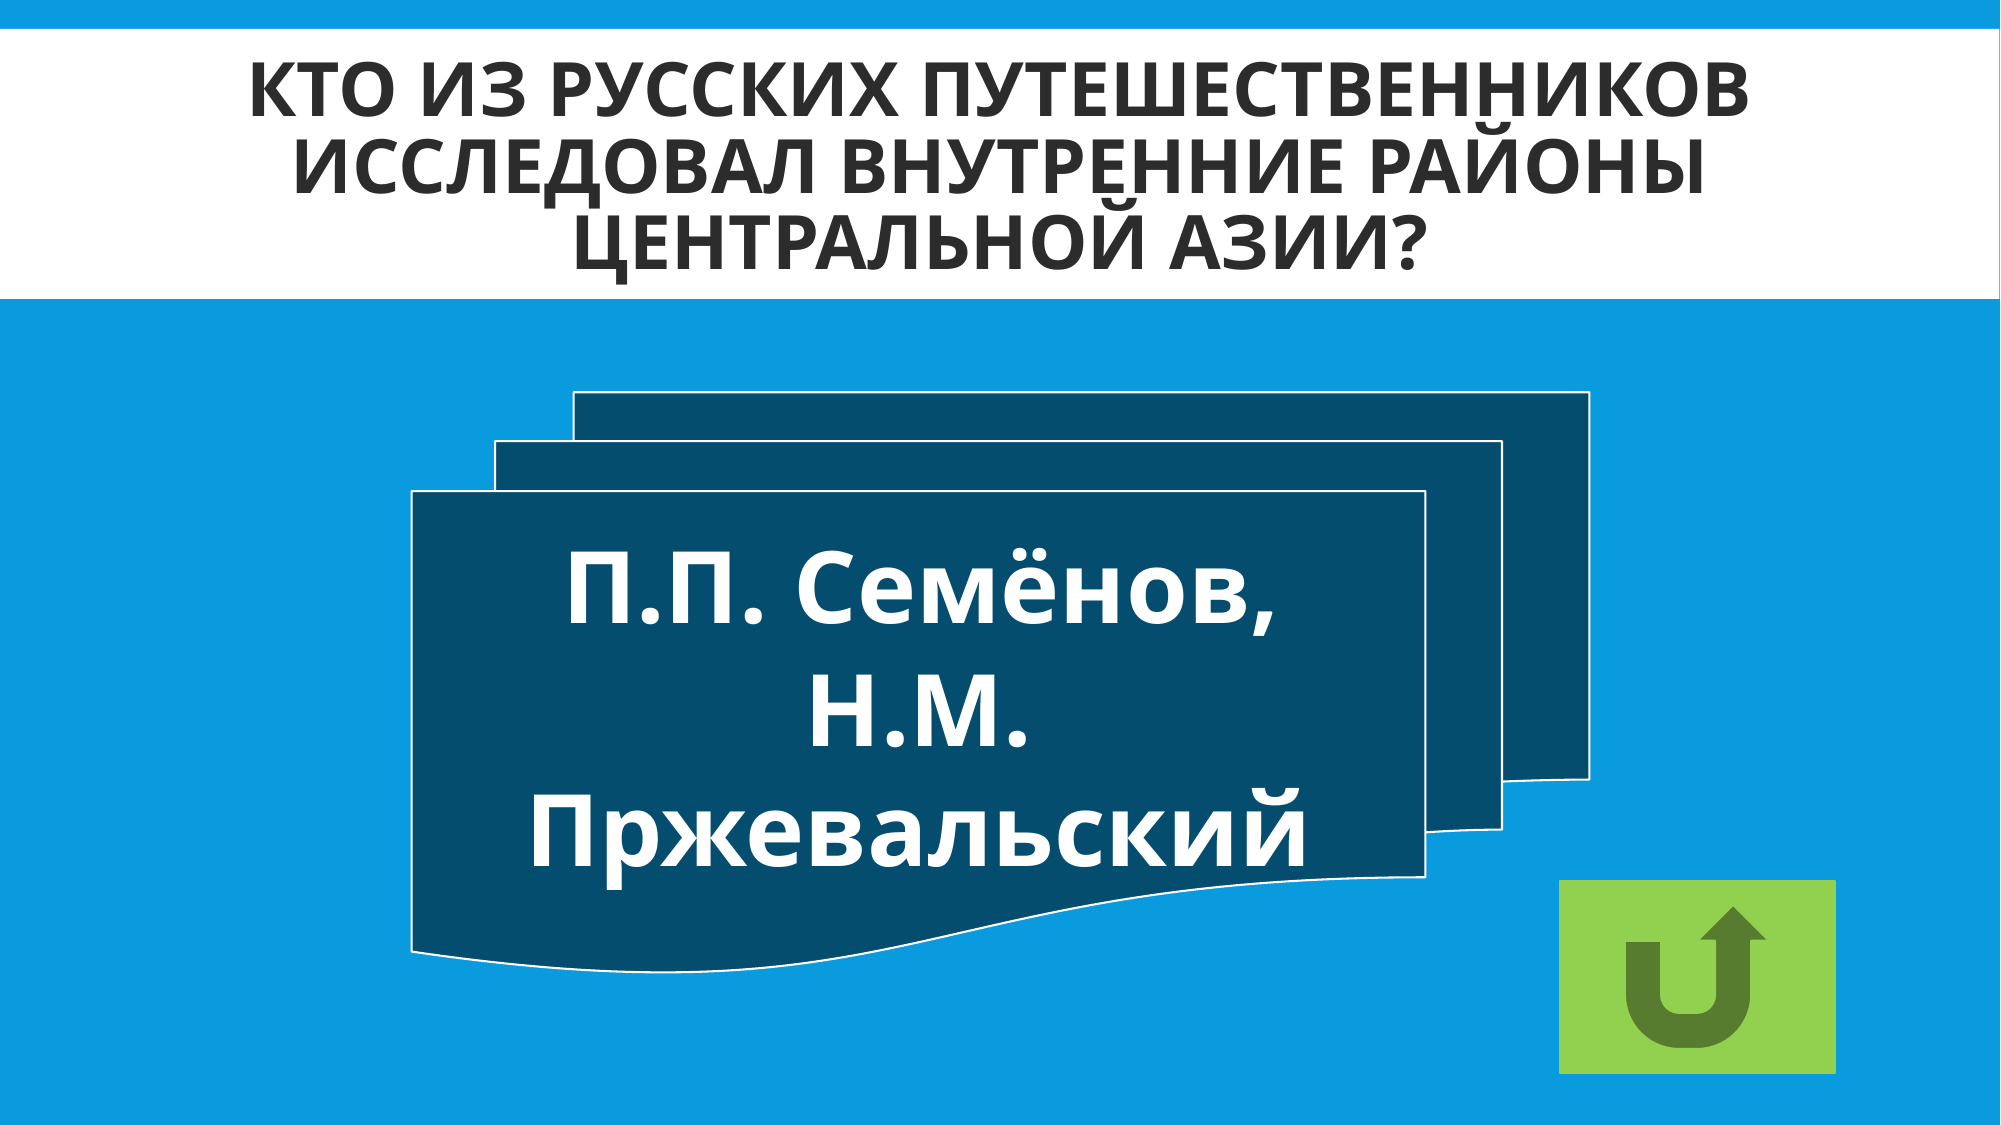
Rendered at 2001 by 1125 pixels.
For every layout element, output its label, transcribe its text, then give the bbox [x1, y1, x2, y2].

title Кто из русских путешественников исследовал внутренние районы Центральной Азии? [197, 46, 1803, 295]
text_box П.П. Семёнов, Н.М. Пржевальский [410, 391, 1591, 974]
text_box [1559, 880, 1836, 1074]
